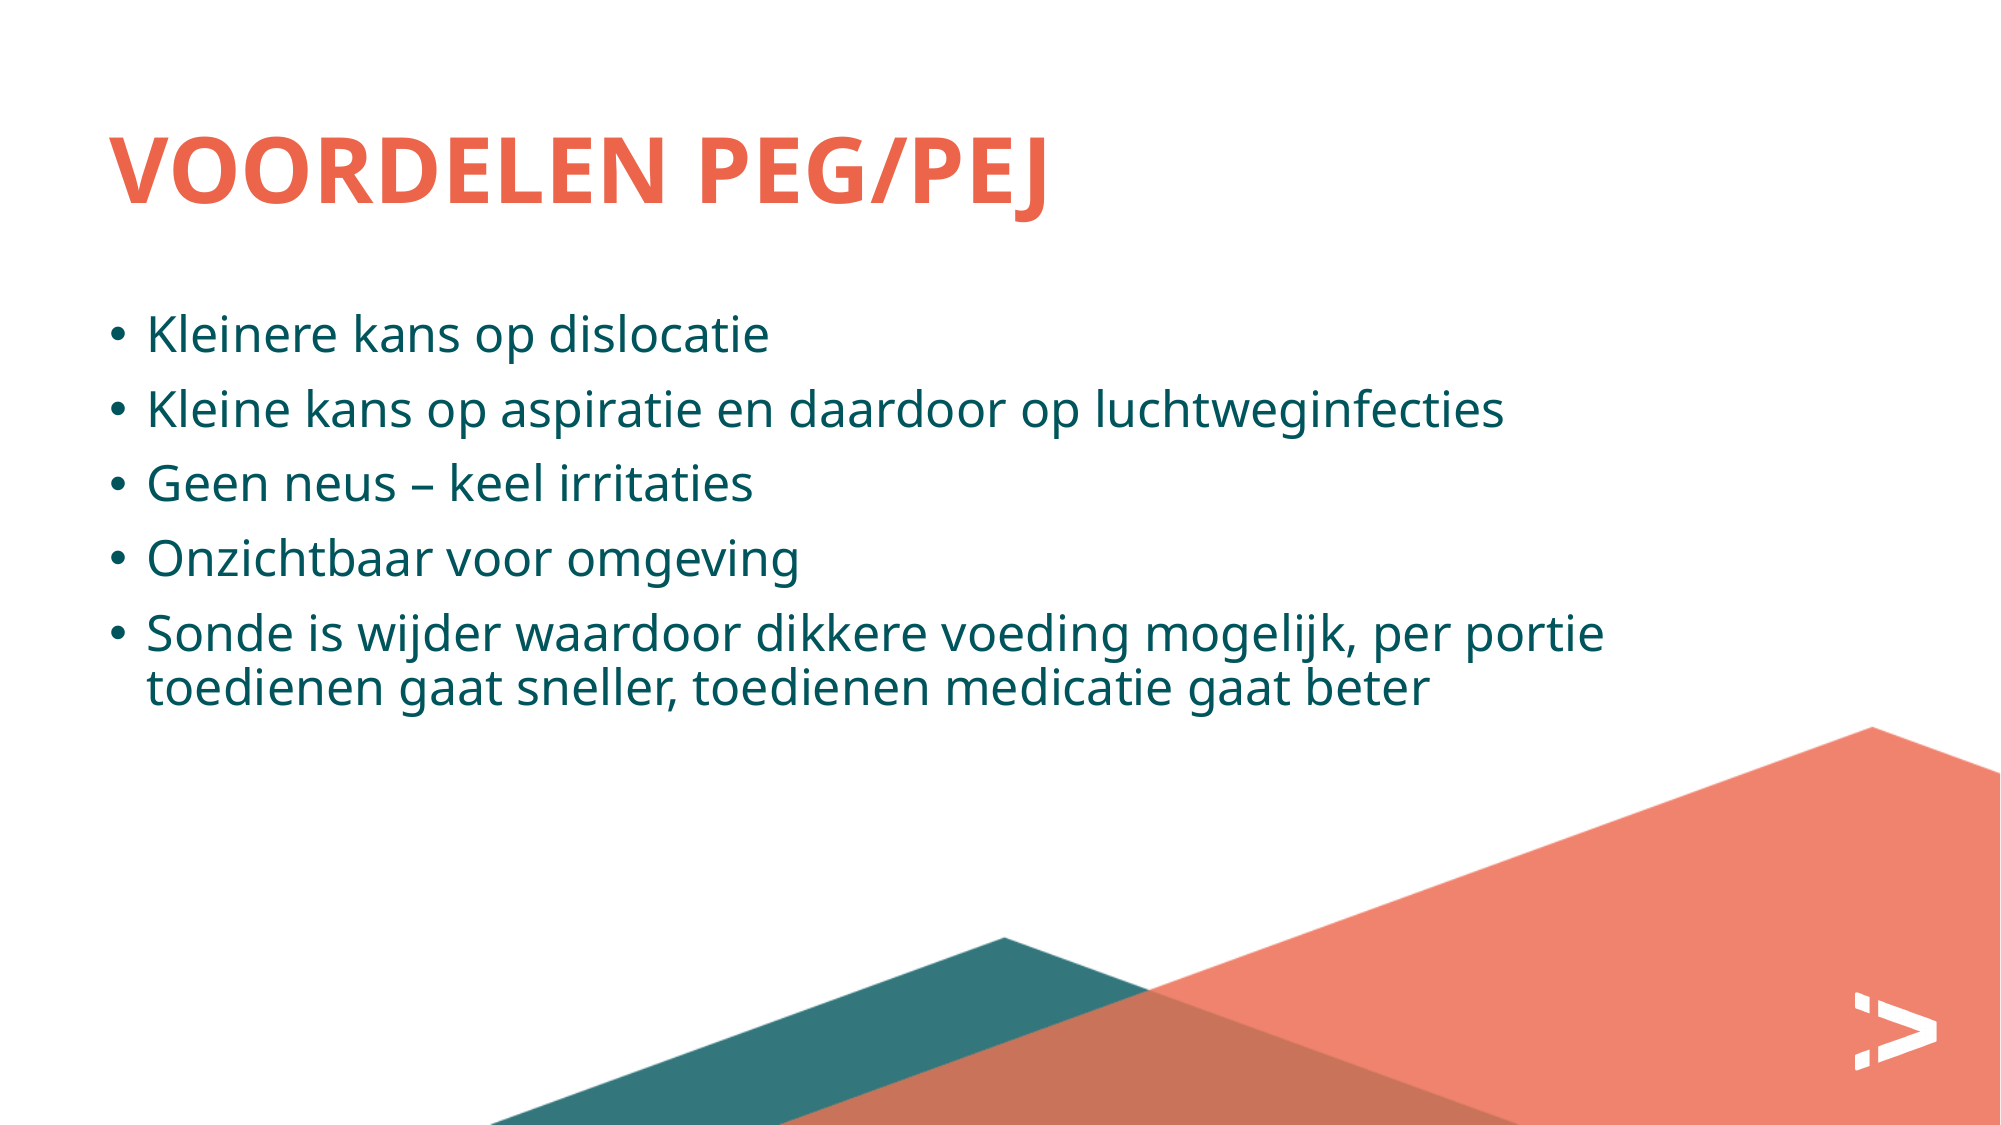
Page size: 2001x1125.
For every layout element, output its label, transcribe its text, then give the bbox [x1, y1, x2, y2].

list Kleinere kans op dislocatie Kleine kans op aspiratie en daardoor op luchtweginfecties Geen neus – keel irritaties Onzichtbaar voor omgeving Sonde is wijder waardoor dikkere voeding mogelijk, per portie toedienen gaat sneller, toedienen medicatie gaat beter [94, 301, 1820, 905]
title Voordelen PEG/PEJ [94, 65, 1820, 283]
picture [0, 0, 2001, 1125]
